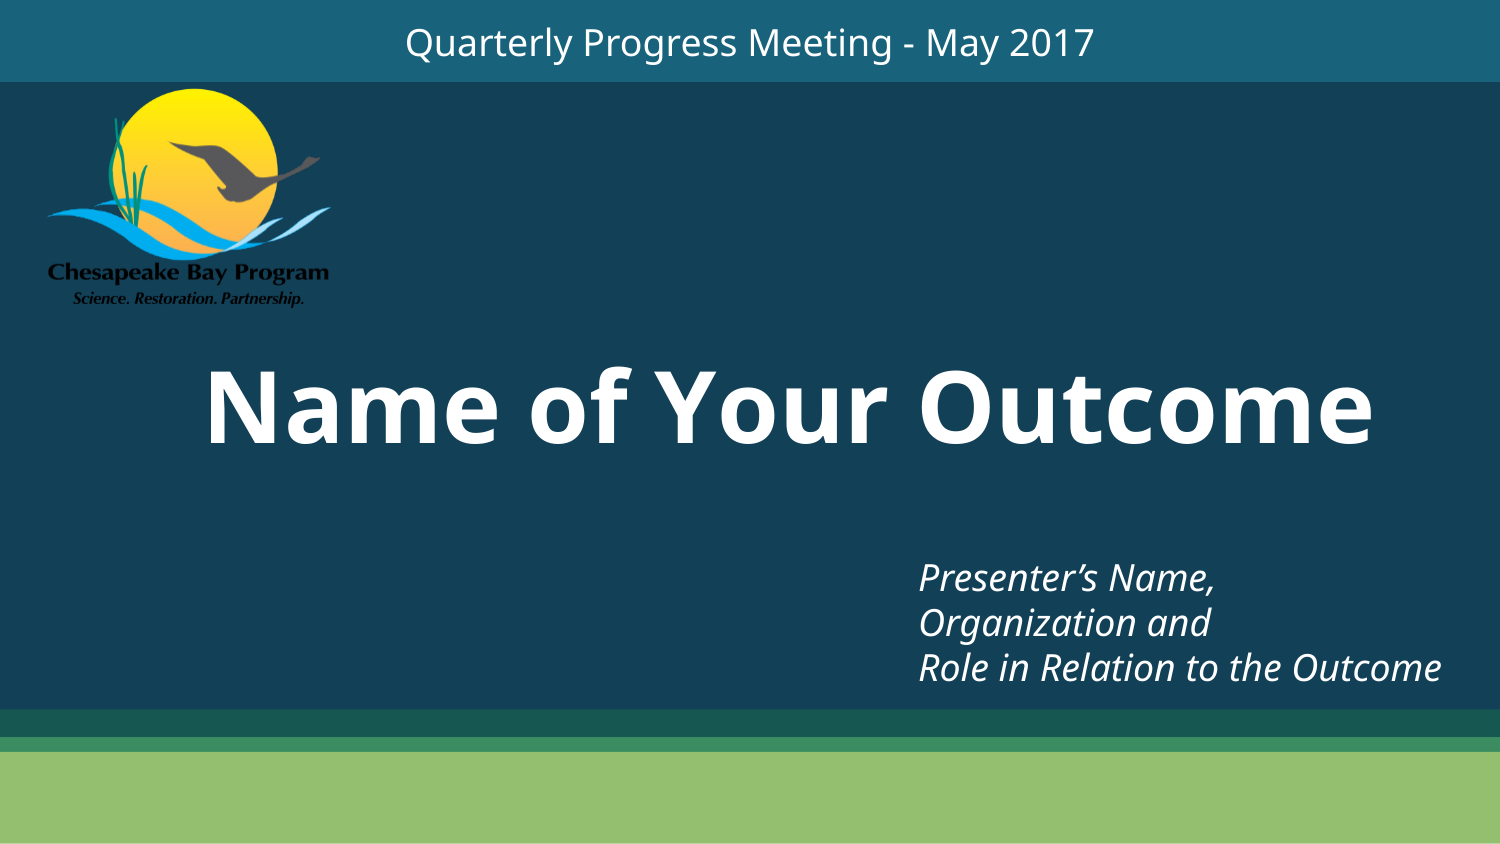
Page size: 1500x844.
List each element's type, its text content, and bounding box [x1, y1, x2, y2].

text_box Quarterly Progress Meeting - May 2017 [0, 11, 1500, 72]
text_box Presenter’s Name, Organization and Role in Relation to the Outcome [903, 546, 1474, 697]
picture [44, 87, 332, 309]
title Name of Your Outcome [187, 288, 1444, 479]
